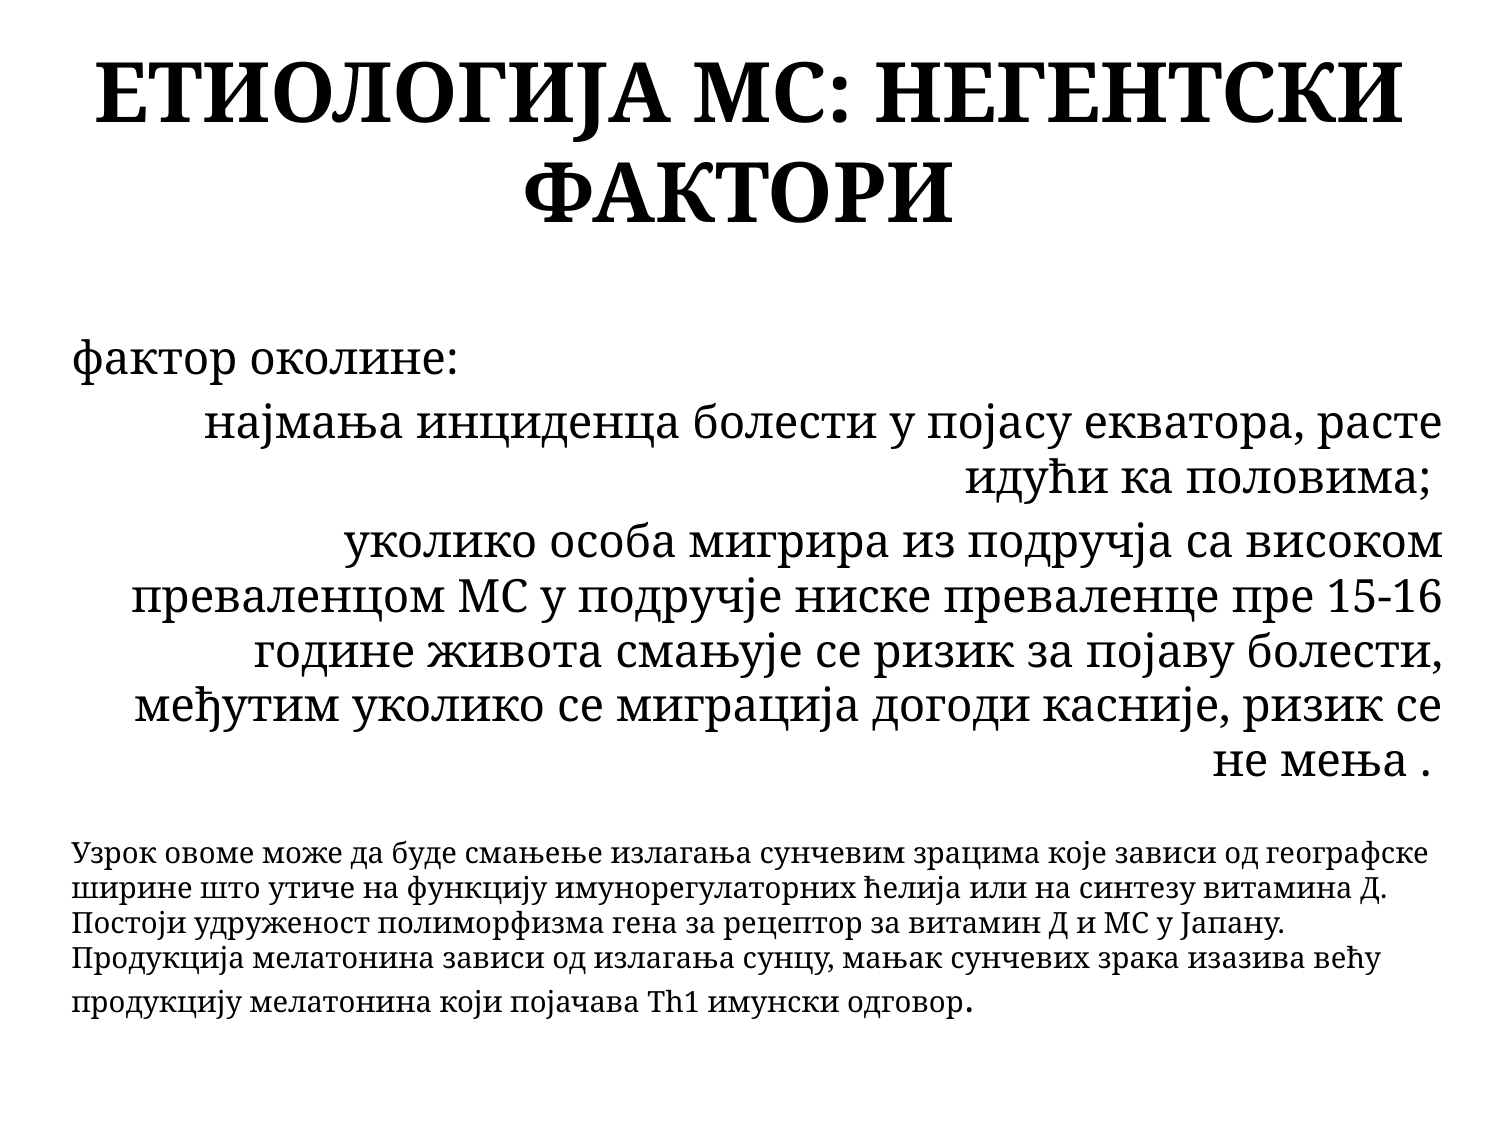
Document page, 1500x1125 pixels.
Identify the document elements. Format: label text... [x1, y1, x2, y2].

list фактор околине: најмања инциденца болести у појасу екватора, расте идући ка половима; уколико особа мигрира из подручја са високом преваленцом МС у подручје ниске преваленце пре 15-16 године живота смањује се ризик за појаву болести, међутим уколико се миграција догоди касније, ризик се не мења . Узрок овоме може да буде смањење излагања сунчевим зрацима које зависи од географске ширине што утиче на функцију имунорегулаторних ћелија или на синтезу витамина Д. Постоји удруженост полиморфизма гена за рецептор за витамин Д и МС у Јапану. Продукција мелатонина зависи од излагања сунцу, мањак сунчевих зрака изазива већу продукцију мелатонина који појачава Th1 имунски одговор. [0, 320, 1459, 1125]
title ЕТИОЛОГИЈА МС: НЕГЕНТСКИ ФАКТОРИ [75, 45, 1425, 233]
